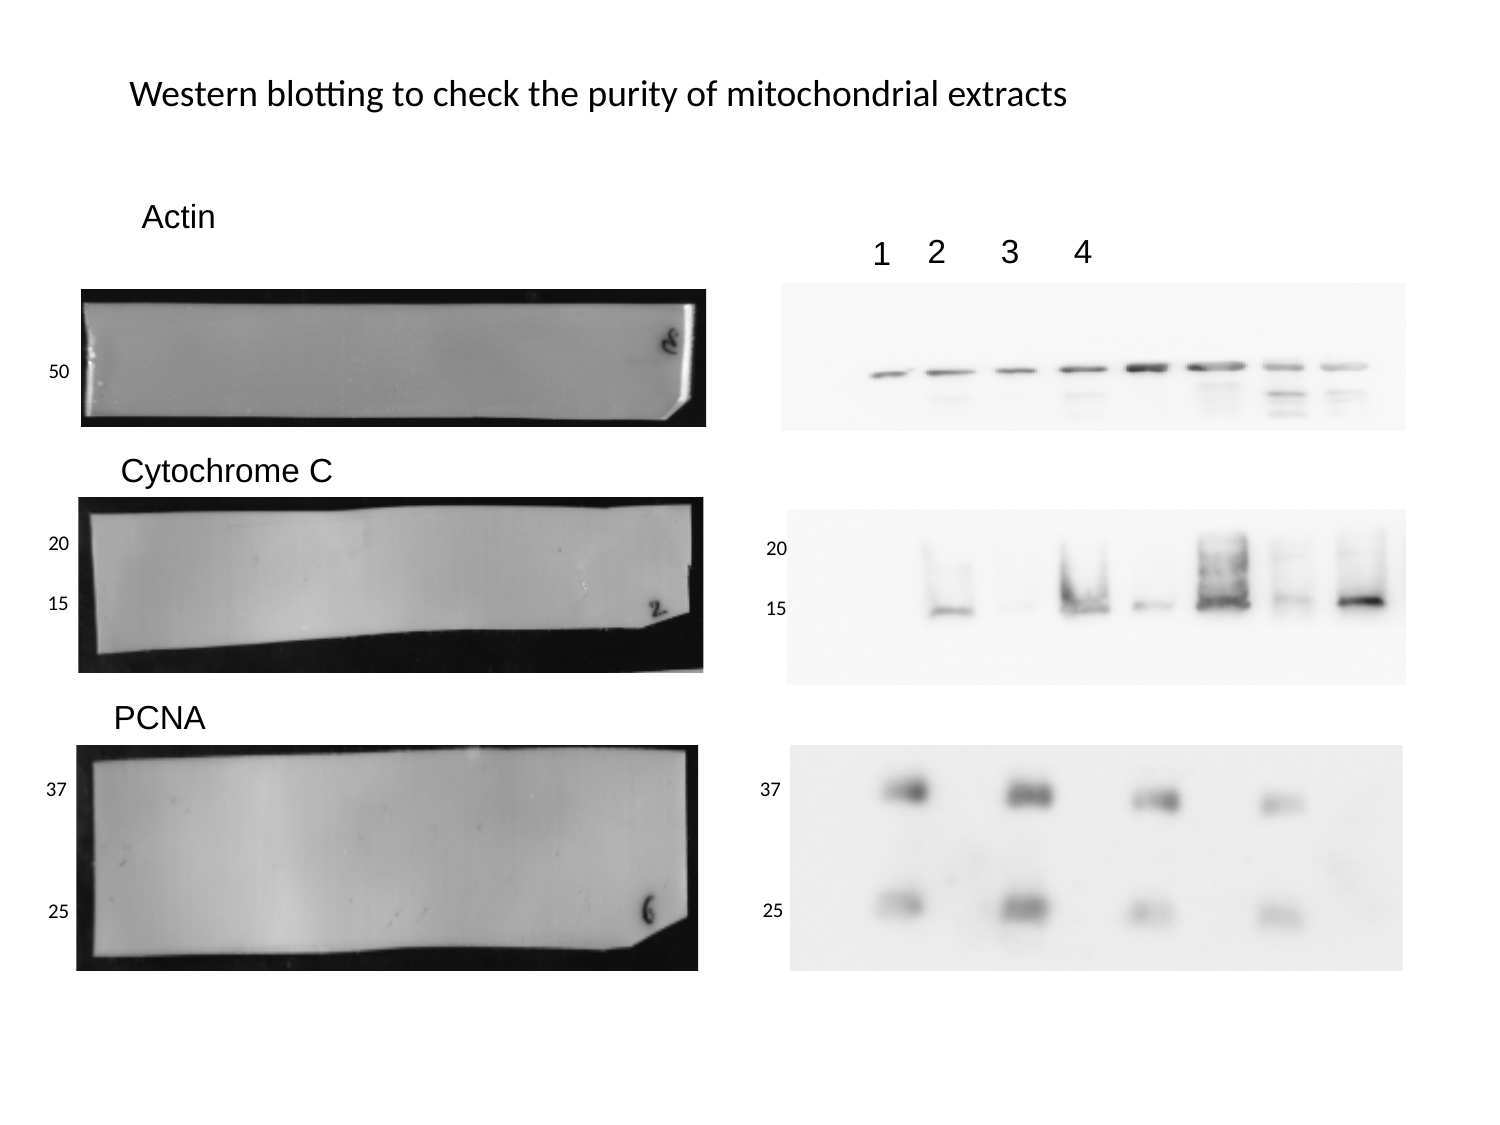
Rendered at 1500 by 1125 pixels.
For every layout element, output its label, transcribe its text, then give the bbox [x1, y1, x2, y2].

text_box Western blotting to check the purity of mitochondrial extracts [114, 61, 1323, 121]
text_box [31, 187, 1406, 971]
